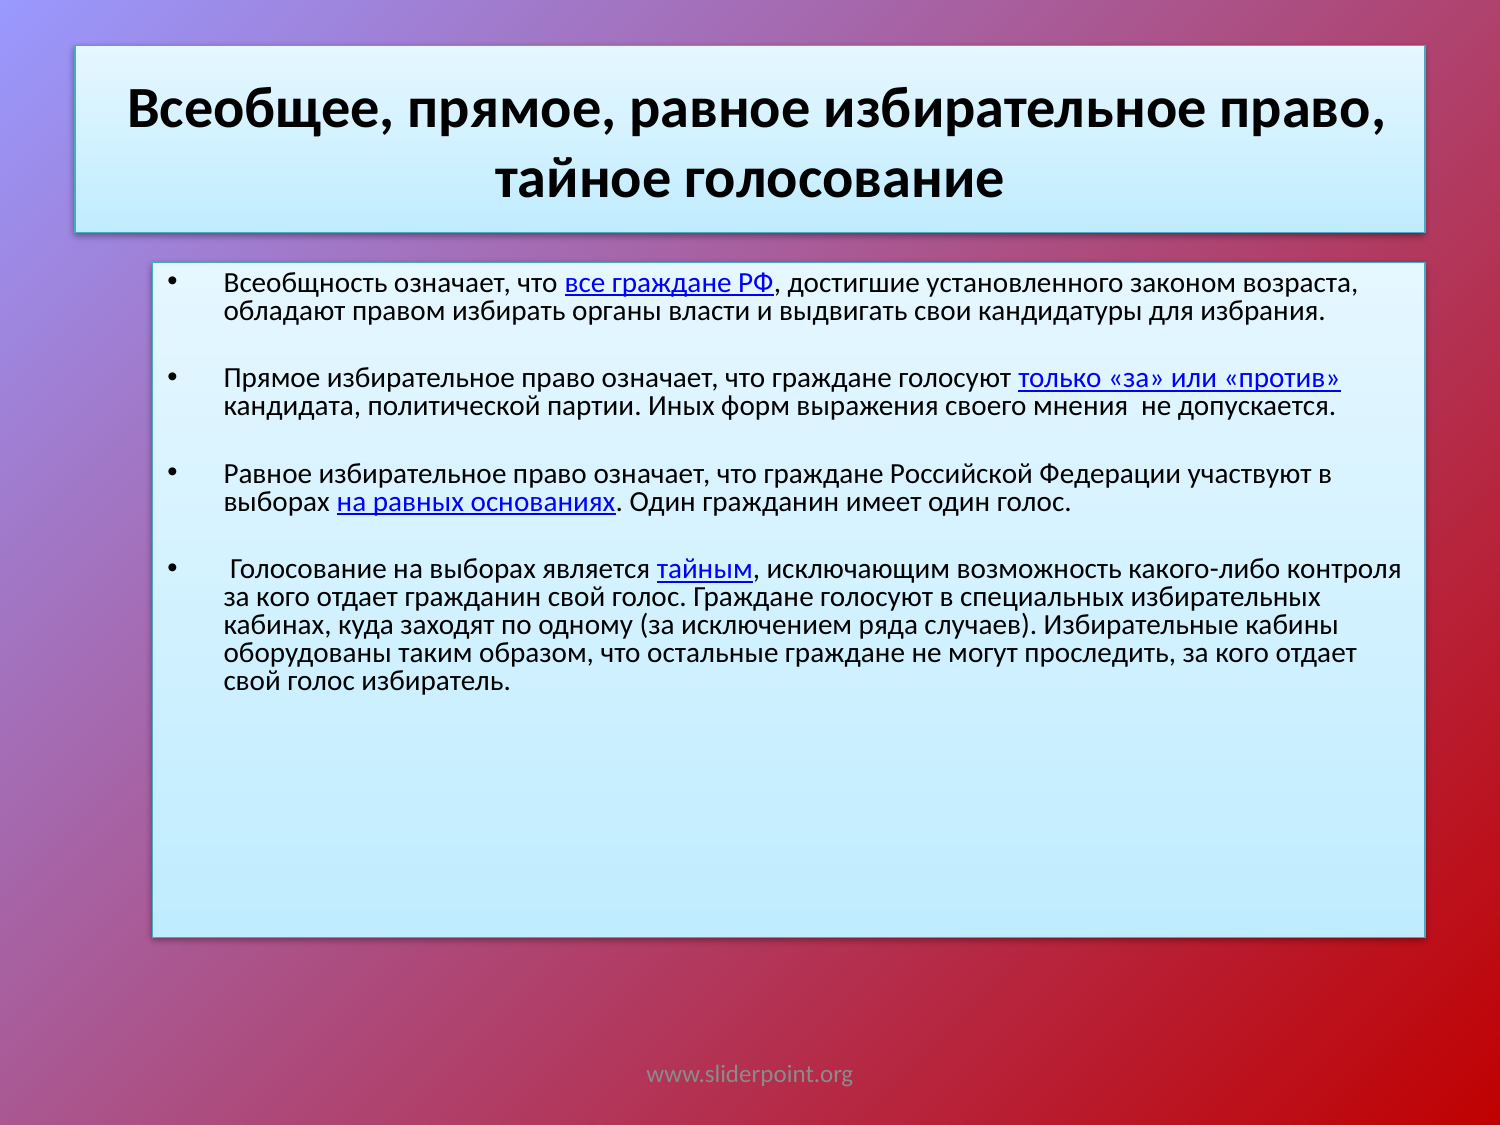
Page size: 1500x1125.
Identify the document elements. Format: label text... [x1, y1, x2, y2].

list Всеобщность означает, что все граждане РФ, достигшие установленного законом возраста, обладают правом избирать органы власти и выдвигать свои кандидатуры для избрания. Прямое избирательное право означает, что граждане голосуют только «за» или «против» кандидата, политической партии. Иных форм выражения своего мнения не допускается. Равное избирательное право означает, что граждане Российской Федерации участвуют в выборах на равных основаниях. Один гражданин имеет один голос. Голосование на выборах является тайным, исключающим возможность какого-либо контроля за кого отдает гражданин свой голос. Граждане голосуют в специальных избирательных кабинах, куда заходят по одному (за исключением ряда случаев). Избирательные кабины оборудованы таким образом, что остальные граждане не могут проследить, за кого отдает свой голос избиратель. [152, 262, 1426, 938]
footer www.sliderpoint.org [512, 1042, 988, 1103]
title Всеобщее, прямое, равное избирательное право, тайное голосование [74, 45, 1426, 233]
